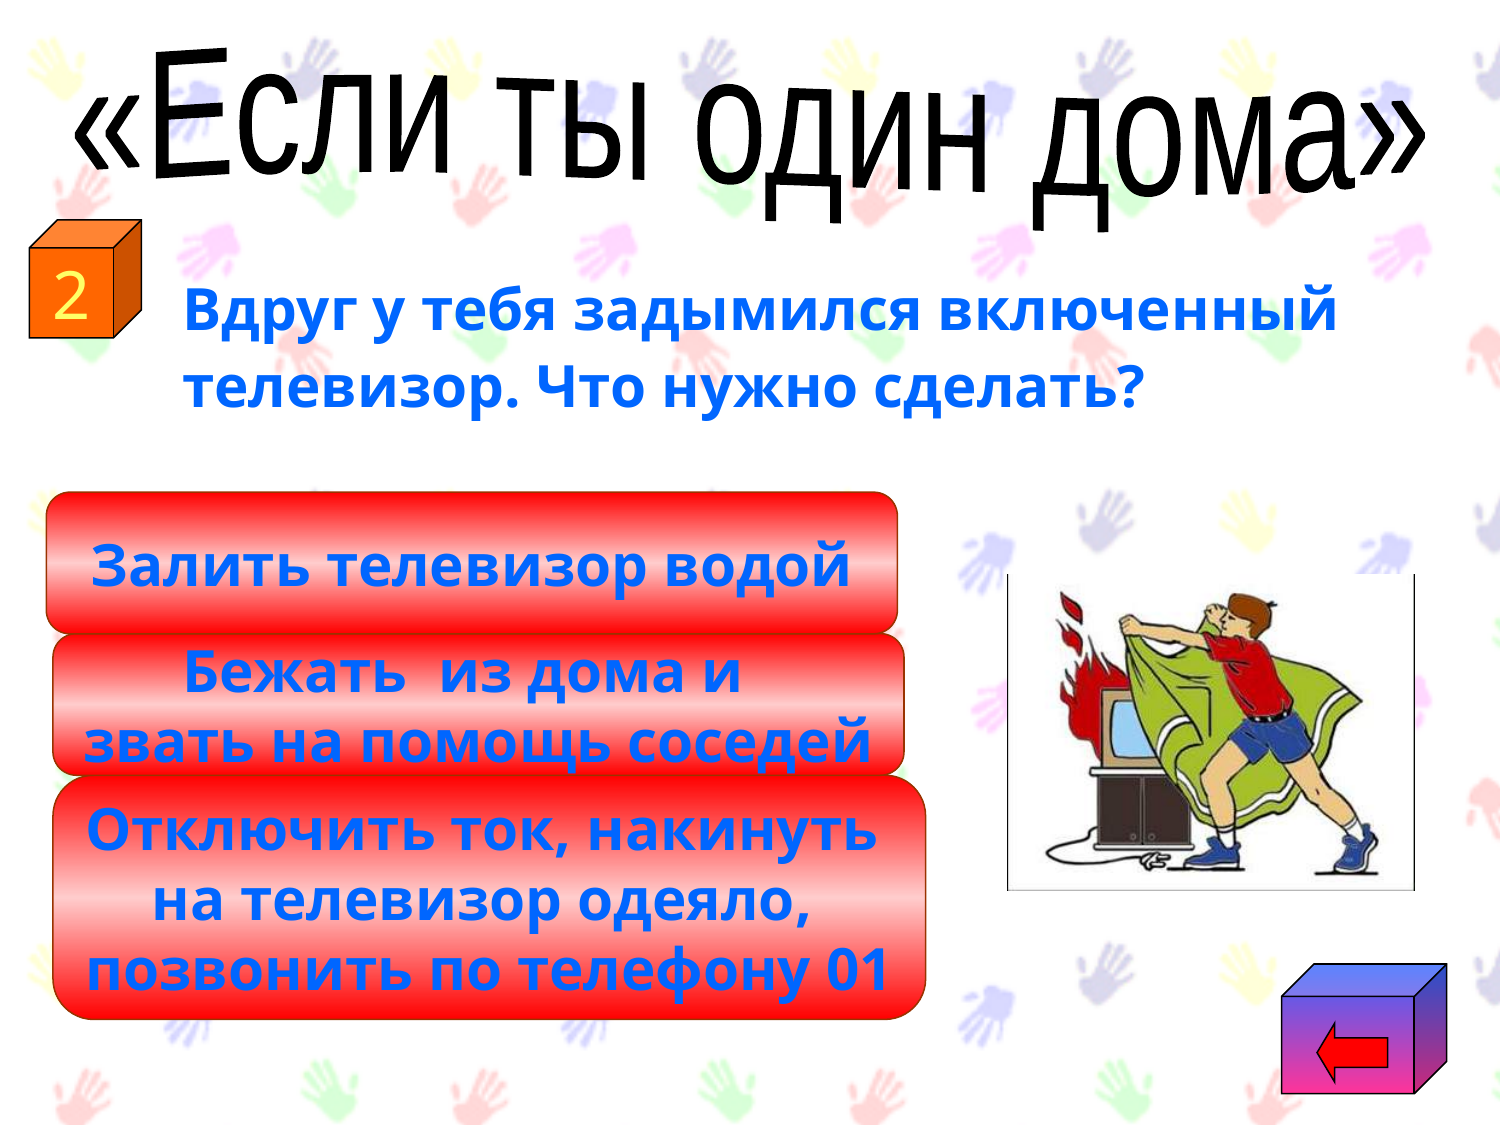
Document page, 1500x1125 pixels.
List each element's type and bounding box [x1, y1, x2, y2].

text_box [1281, 963, 1447, 1094]
picture [0, 0, 1500, 1125]
